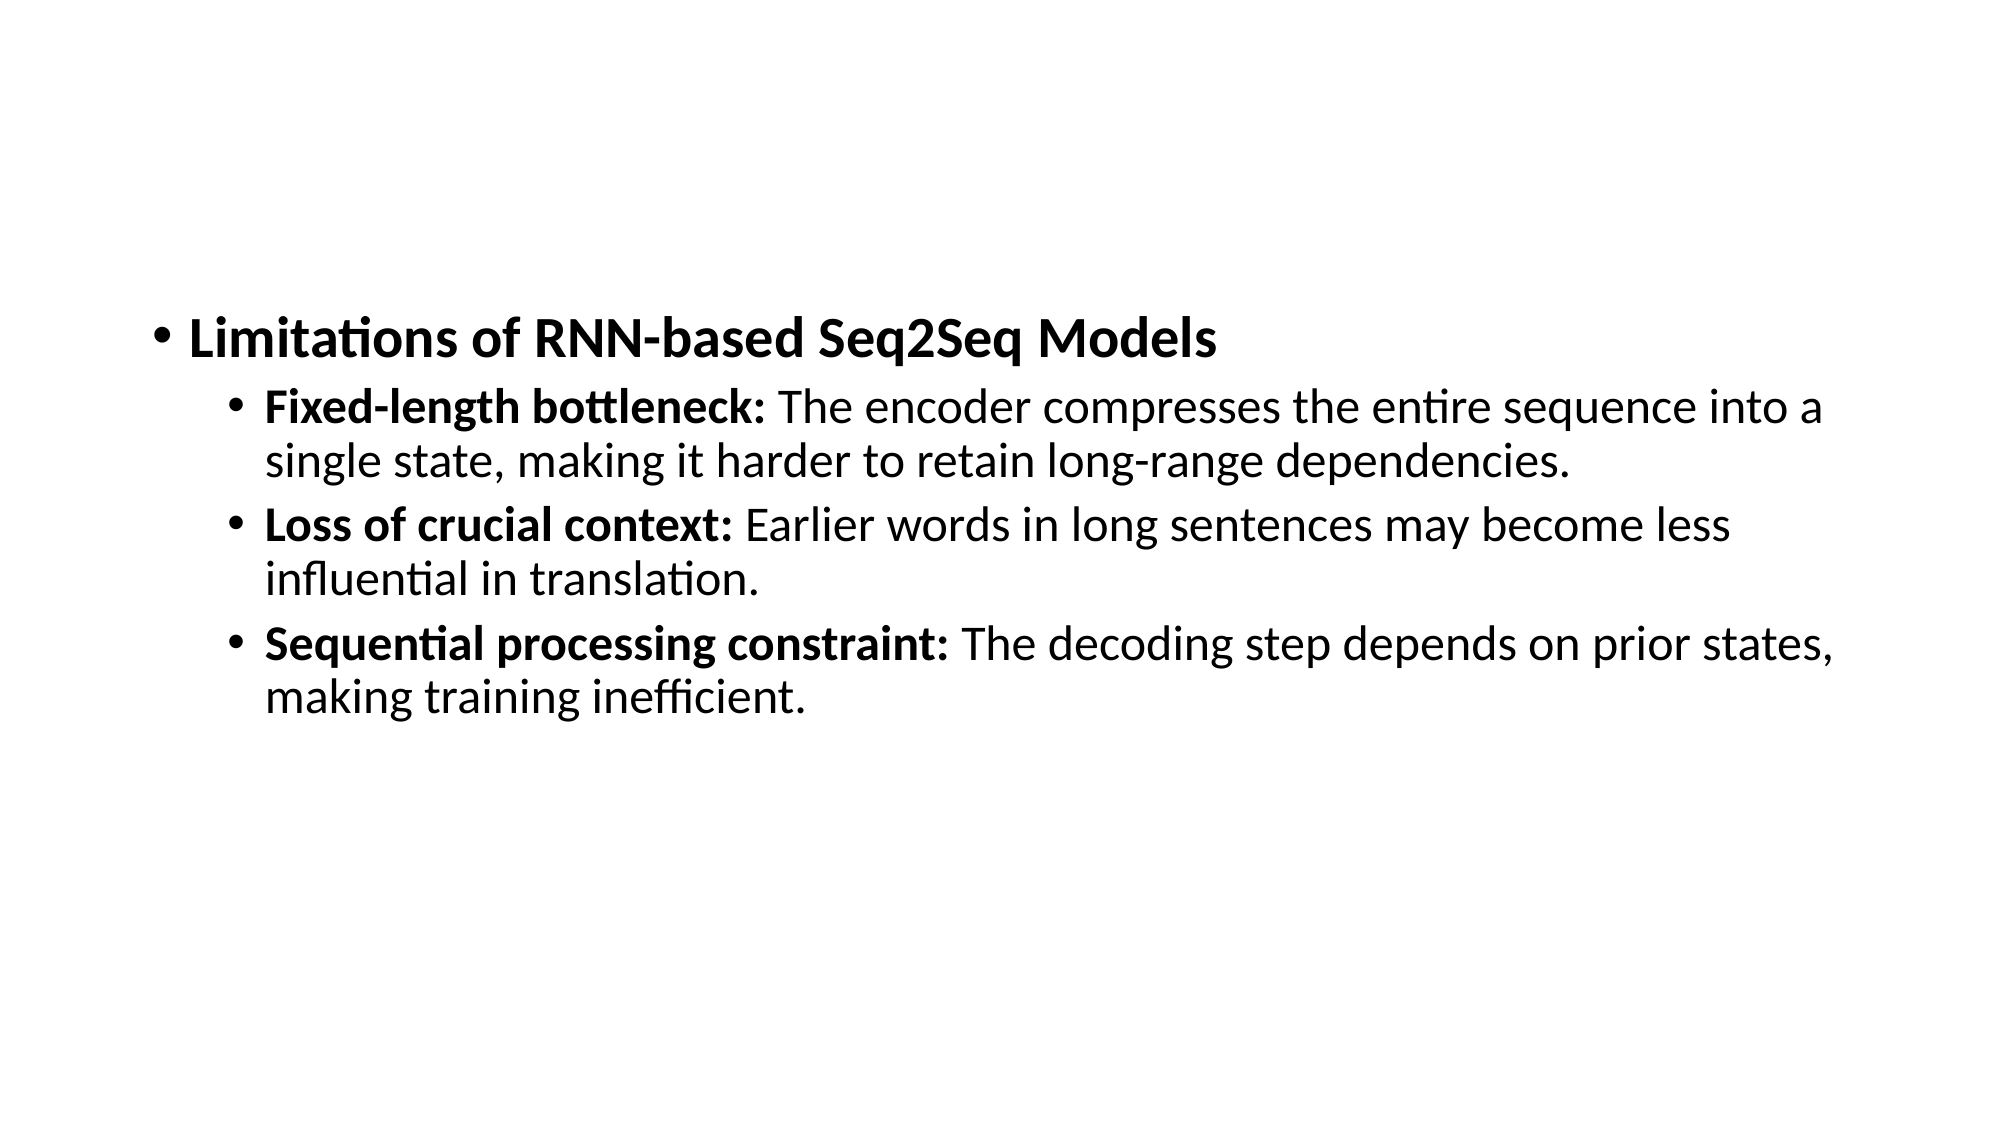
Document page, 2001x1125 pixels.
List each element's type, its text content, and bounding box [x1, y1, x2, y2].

list Limitations of RNN-based Seq2Seq Models Fixed-length bottleneck: The encoder compresses the entire sequence into a single state, making it harder to retain long-range dependencies. Loss of crucial context: Earlier words in long sentences may become less influential in translation. Sequential processing constraint: The decoding step depends on prior states, making training inefficient. [137, 299, 1863, 1014]
